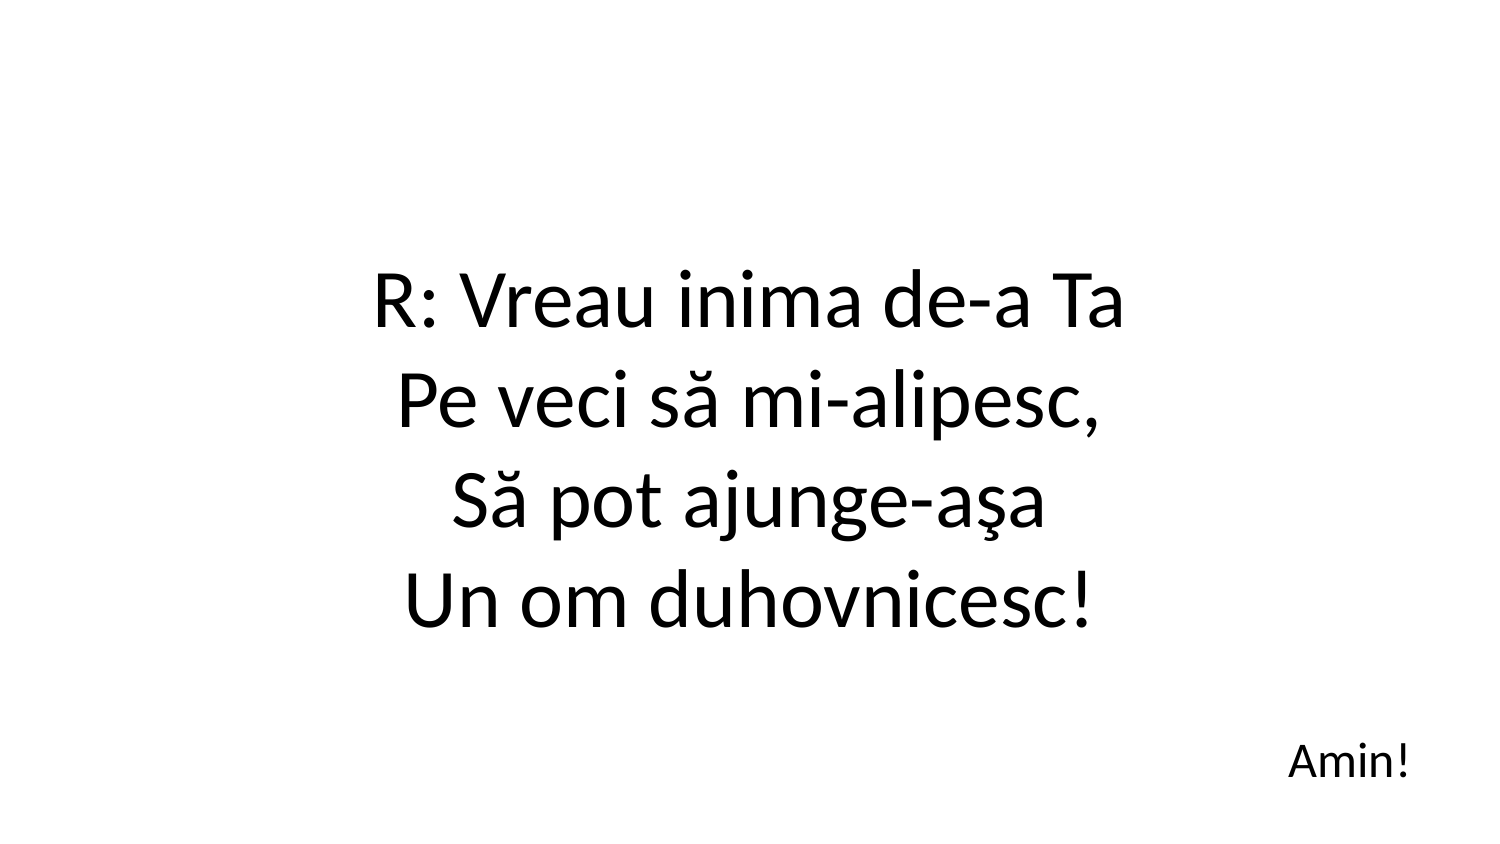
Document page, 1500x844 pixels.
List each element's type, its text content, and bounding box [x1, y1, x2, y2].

text_box R: Vreau inima de-a Ta Pe veci să mi-alipesc, Să pot ajunge-aşa Un om duhovnicesc! [358, 192, 1142, 652]
text_box Amin! [1273, 674, 1427, 795]
